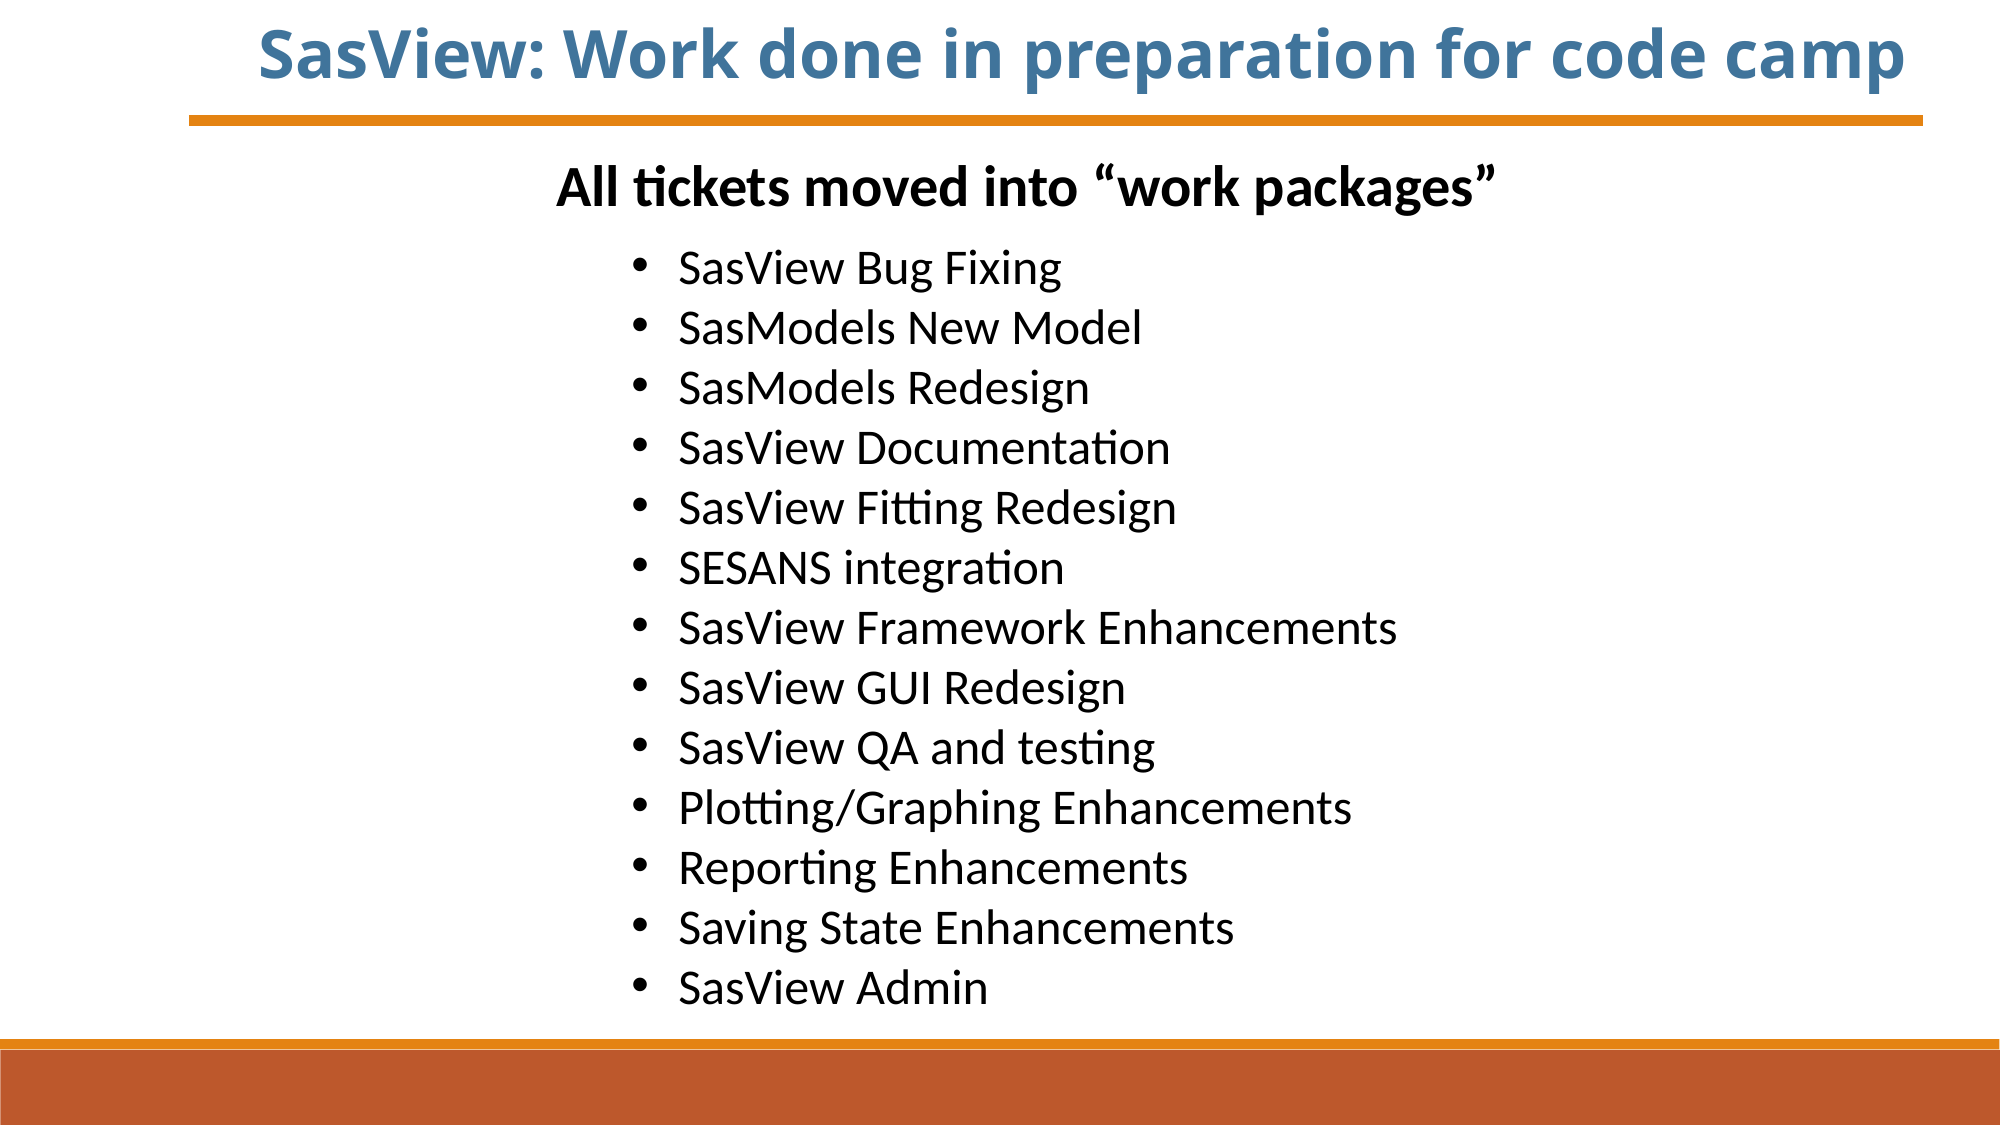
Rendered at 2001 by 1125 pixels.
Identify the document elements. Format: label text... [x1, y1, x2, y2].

text_box All tickets moved into “work packages” SasView Bug Fixing SasModels New Model SasModels Redesign SasView Documentation SasView Fitting Redesign SESANS integration SasView Framework Enhancements SasView GUI Redesign SasView QA and testing Plotting/Graphing Enhancements Reporting Enhancements Saving State Enhancements SasView Admin [541, 140, 1515, 1022]
text_box SasView: Work done in preparation for code camp [243, 4, 1924, 100]
